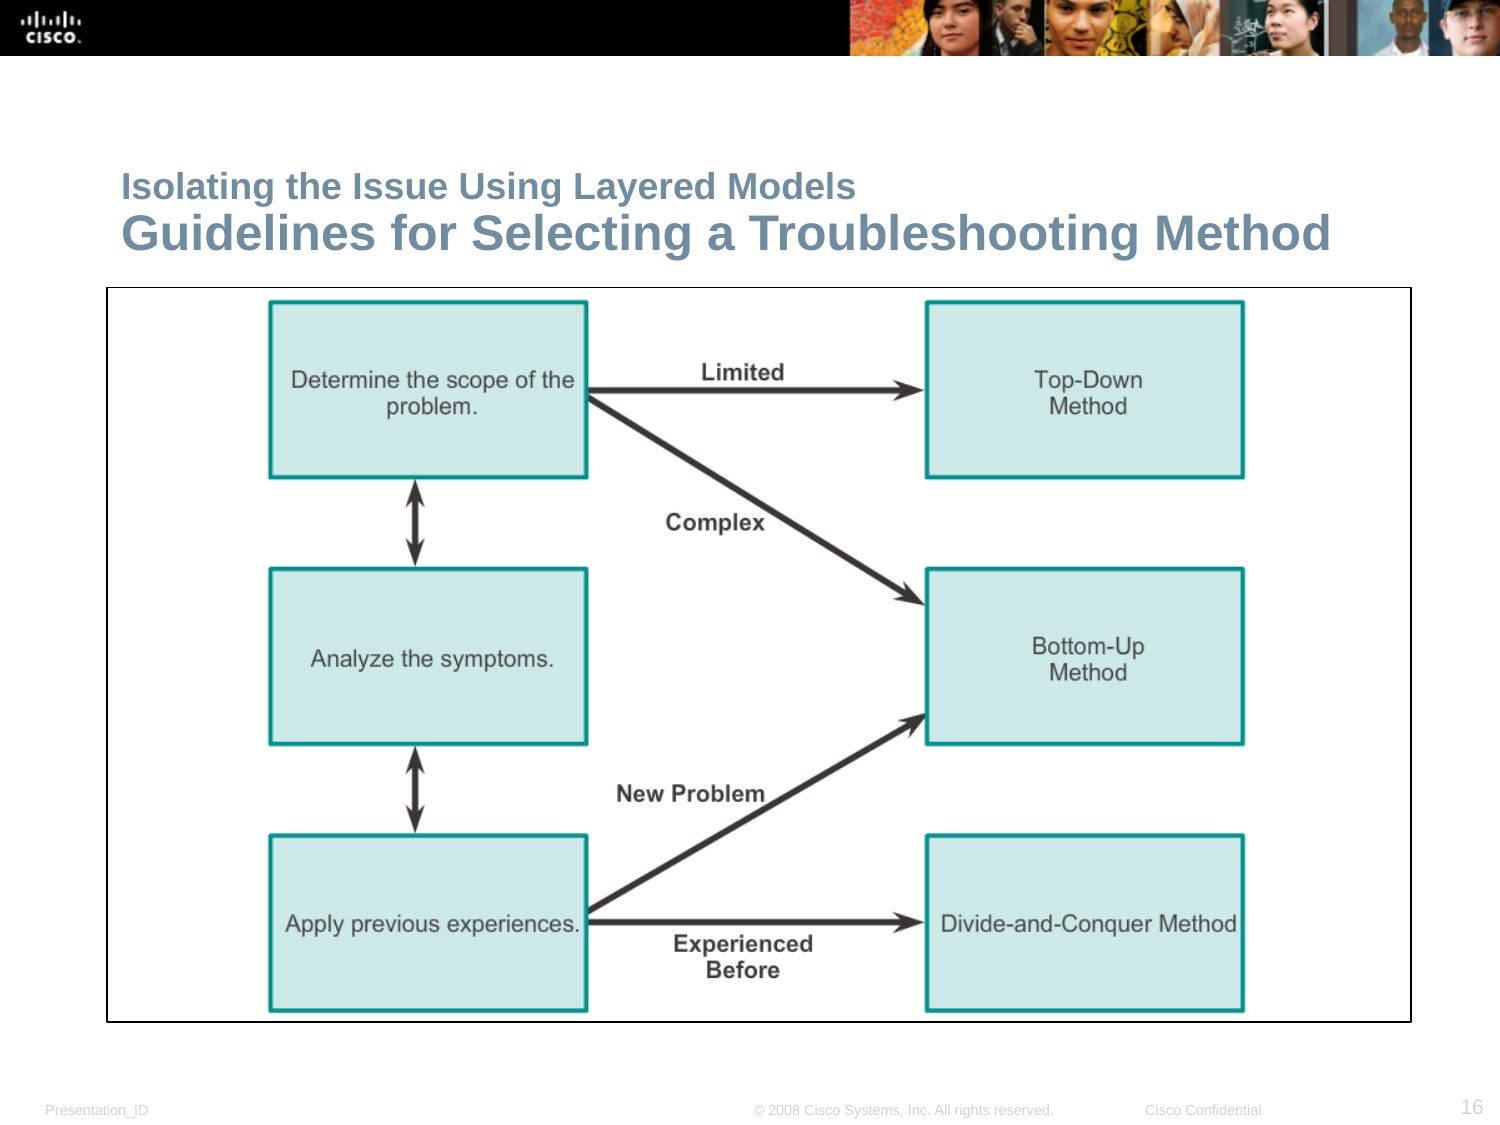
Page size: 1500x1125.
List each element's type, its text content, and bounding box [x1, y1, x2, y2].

title Isolating the Issue Using Layered Models Guidelines for Selecting a Troubleshooting Method [107, 130, 1444, 269]
picture [0, 0, 1500, 56]
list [107, 288, 1411, 1022]
